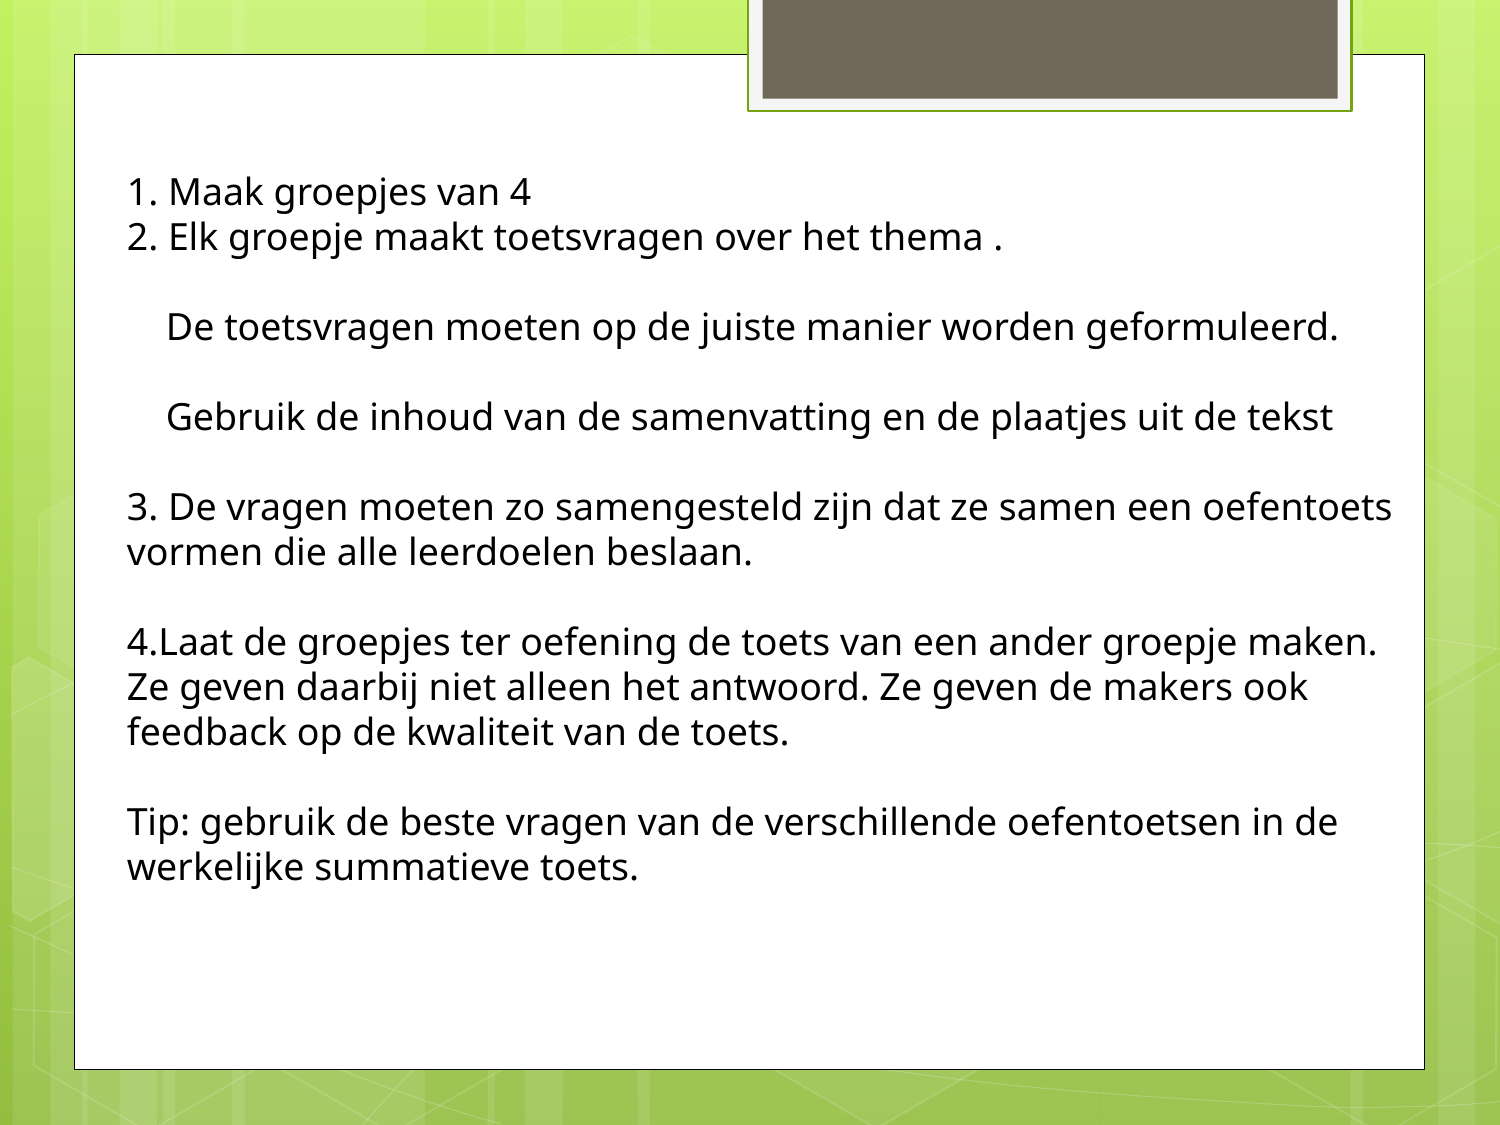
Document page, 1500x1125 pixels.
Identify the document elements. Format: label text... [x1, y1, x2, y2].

text_box 1. Maak groepjes van 4 2. Elk groepje maakt toetsvragen over het thema . De toetsvragen moeten op de juiste manier worden geformuleerd. Gebruik de inhoud van de samenvatting en de plaatjes uit de tekst 3. De vragen moeten zo samengesteld zijn dat ze samen een oefentoets vormen die alle leerdoelen beslaan. 4.Laat de groepjes ter oefening de toets van een ander groepje maken. Ze geven daarbij niet alleen het antwoord. Ze geven de makers ook feedback op de kwaliteit van de toets. Tip: gebruik de beste vragen van de verschillende oefentoetsen in de werkelijke summatieve toets. [112, 160, 1412, 941]
